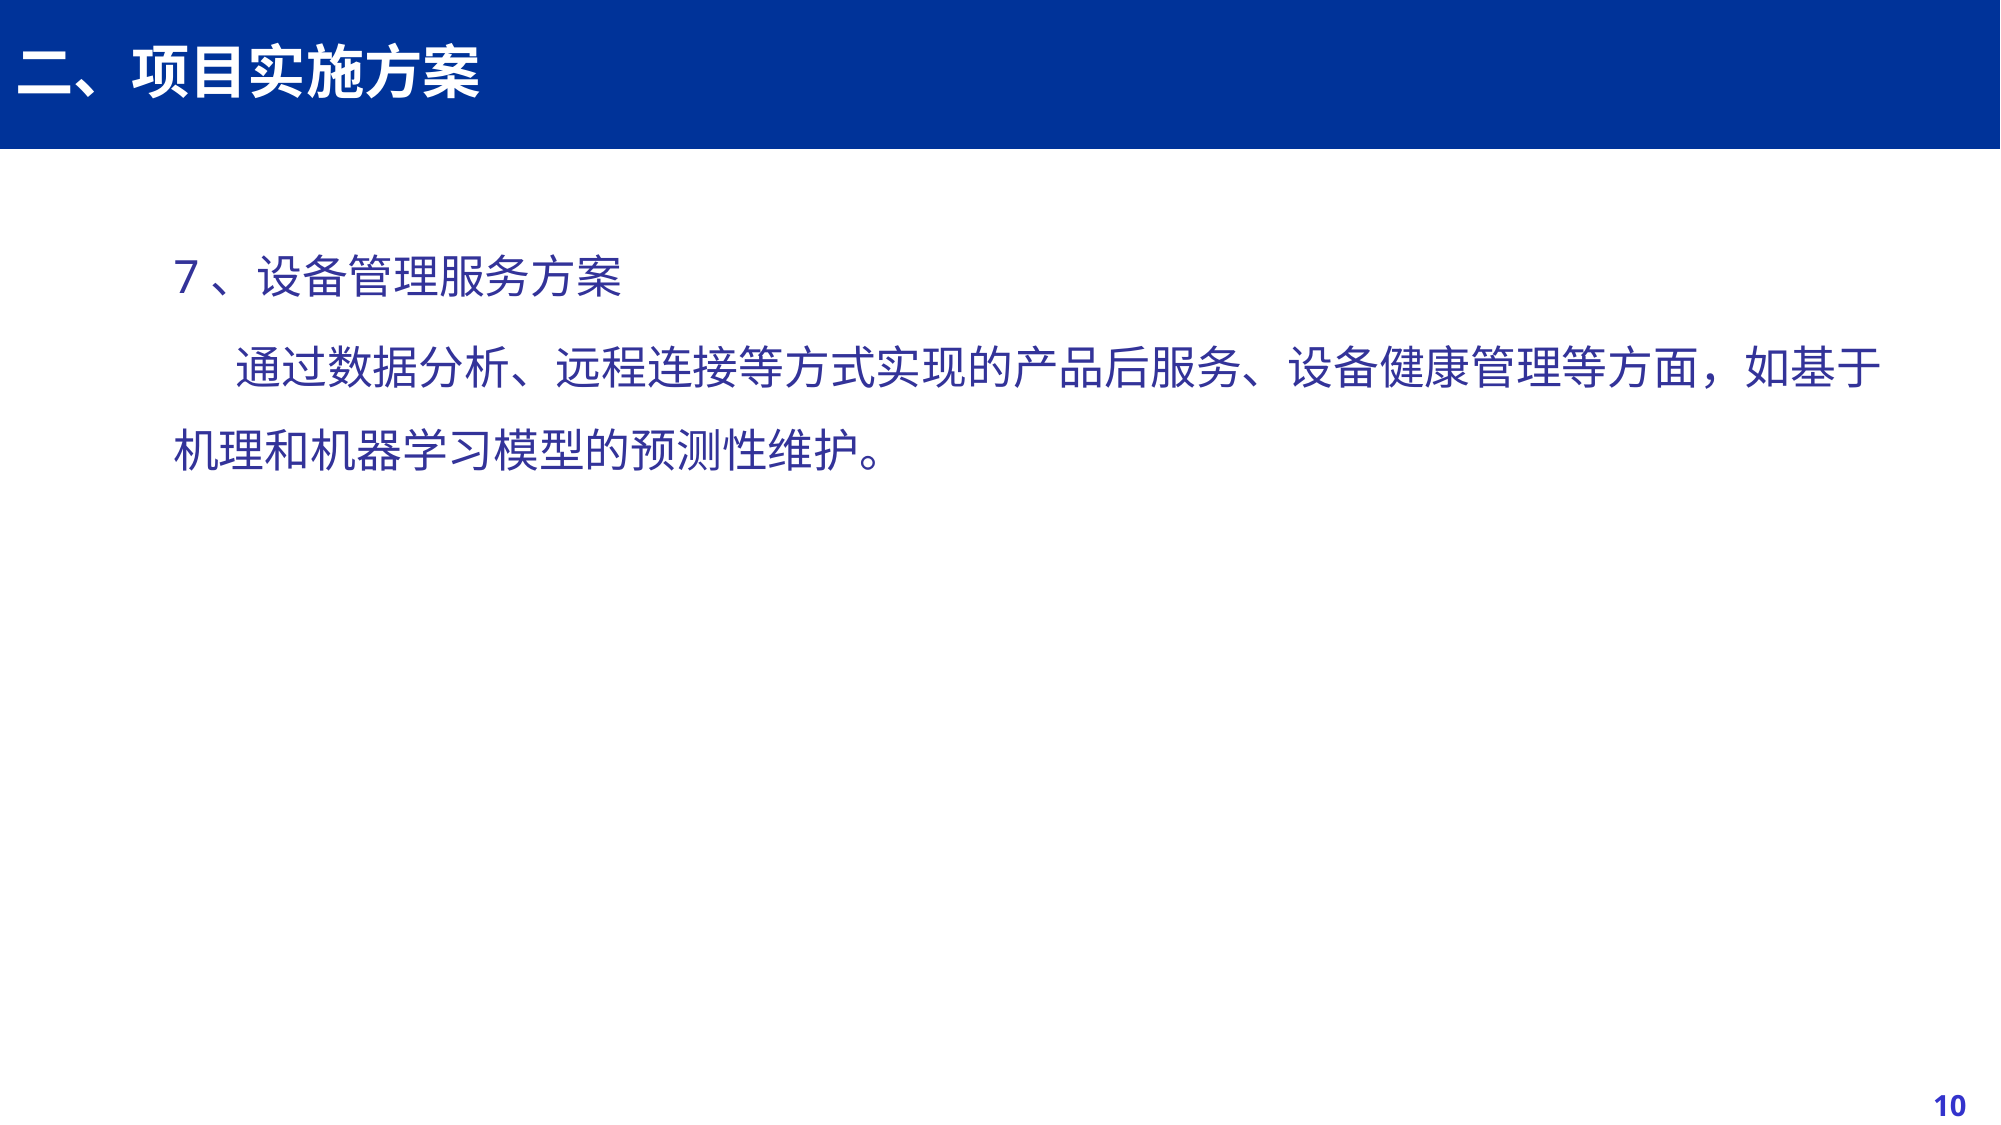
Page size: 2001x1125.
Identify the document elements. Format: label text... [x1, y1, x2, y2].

title 二、项目实施方案 [0, 0, 2000, 145]
list 7、设备管理服务方案 通过数据分析、远程连接等方式实现的产品后服务、设备健康管理等方面，如基于机理和机器学习模型的预测性维护。 [83, 212, 1917, 575]
